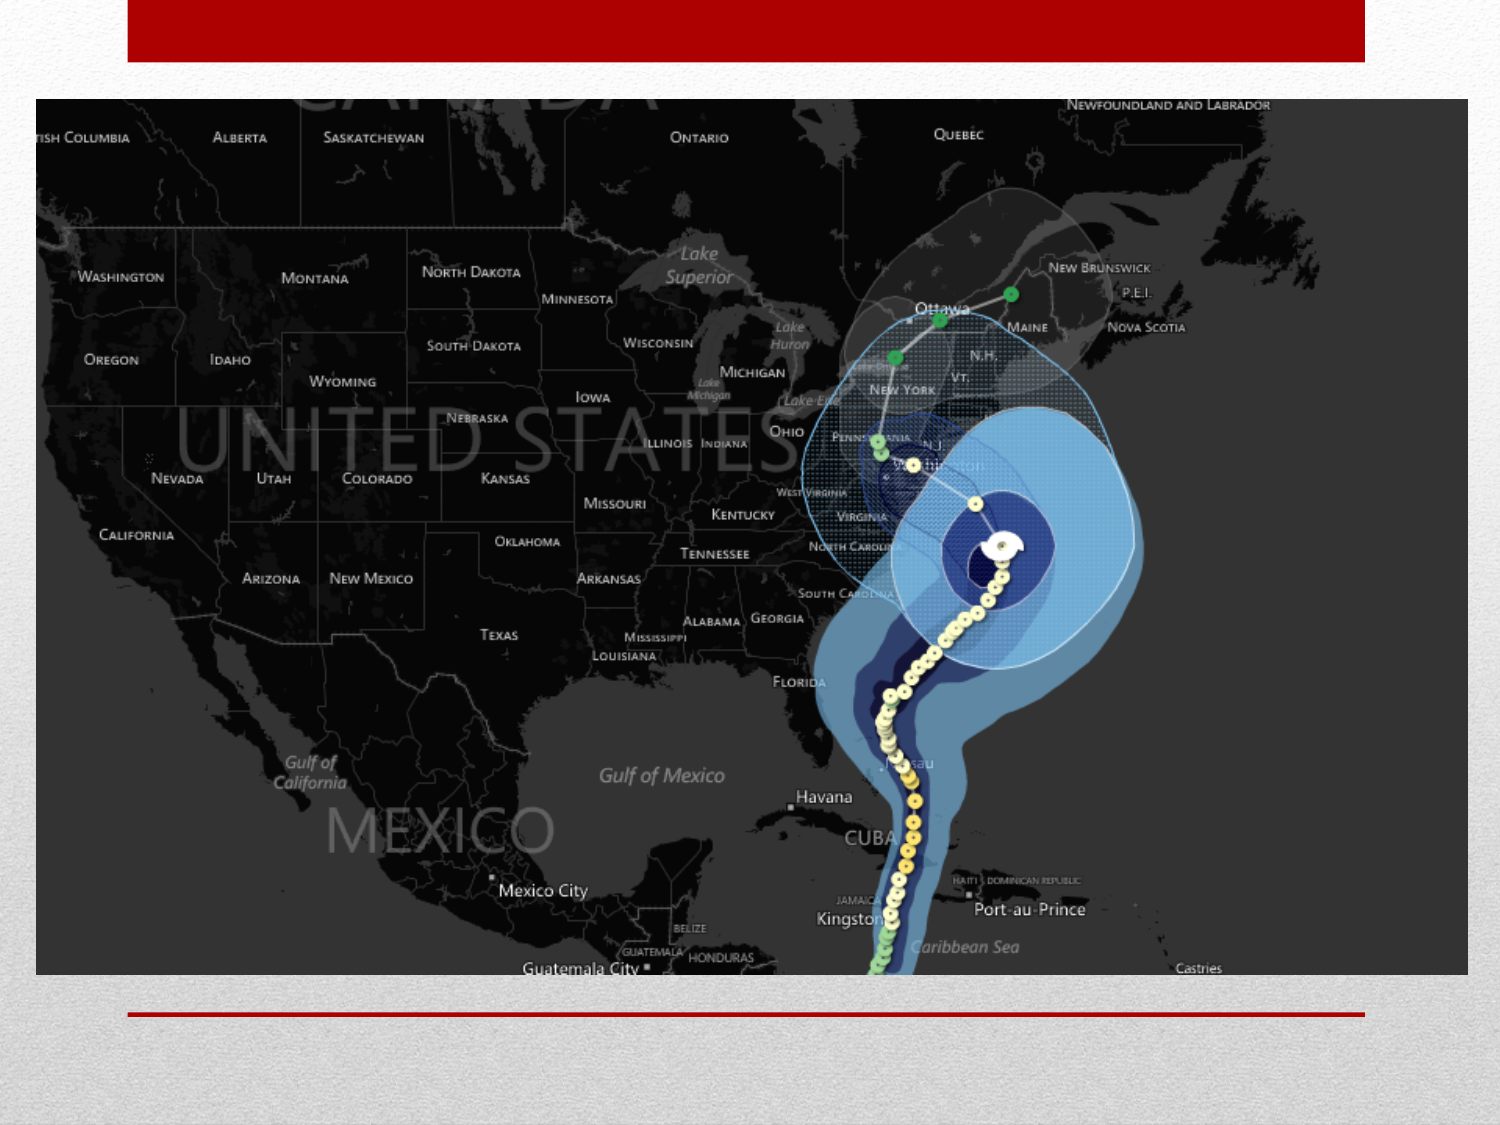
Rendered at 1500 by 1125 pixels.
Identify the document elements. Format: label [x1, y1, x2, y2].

picture [35, 99, 1469, 976]
